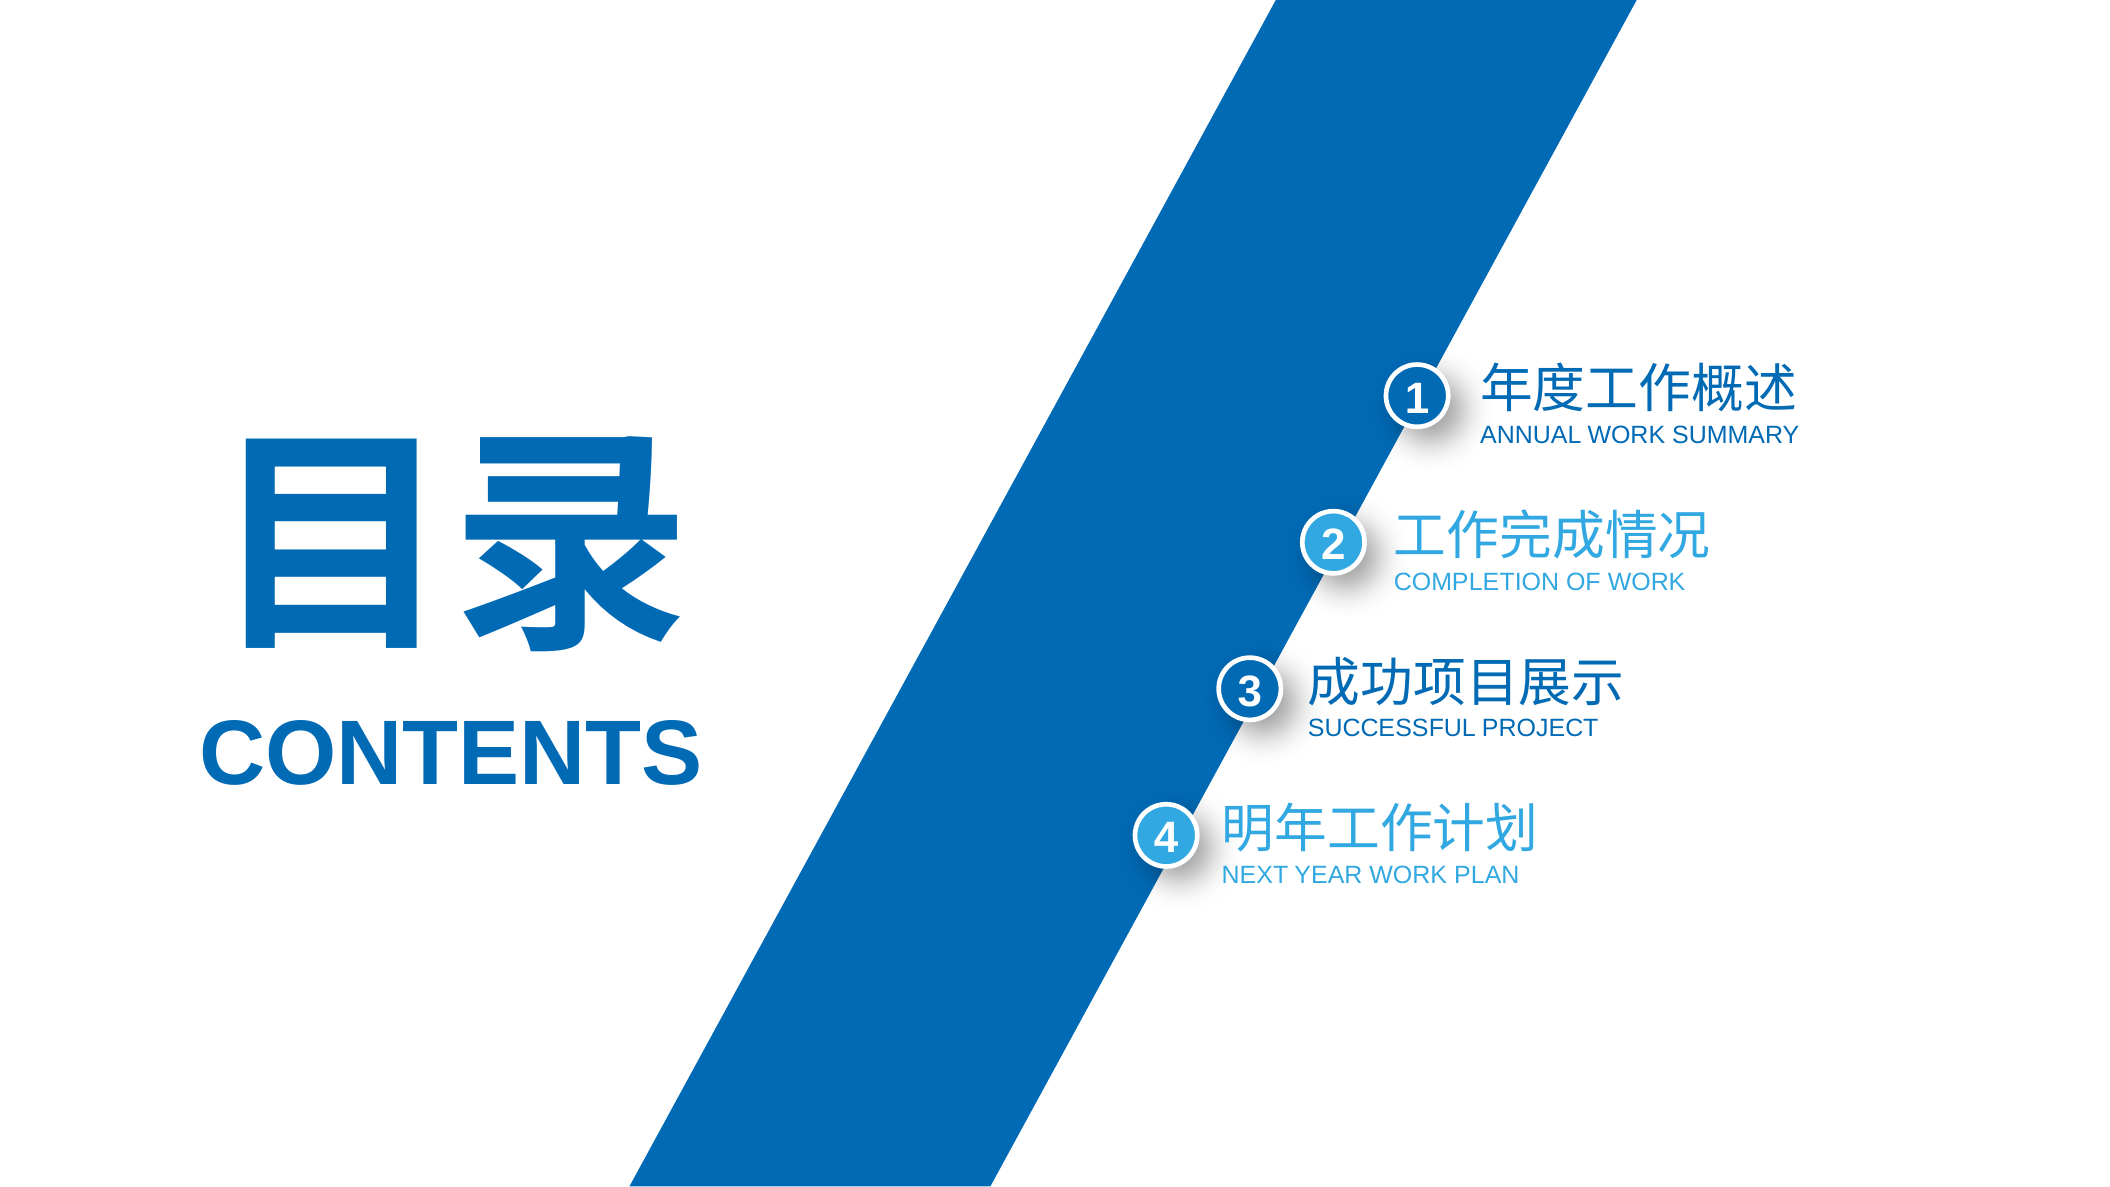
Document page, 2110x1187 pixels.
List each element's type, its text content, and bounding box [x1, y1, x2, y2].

text_box 目录 [199, 389, 704, 678]
text_box 1 [1384, 363, 1450, 428]
text_box 2 [1301, 510, 1366, 575]
text_box [629, 0, 1637, 1187]
text_box 4 [1133, 803, 1199, 868]
text_box CONTENTS [180, 692, 722, 803]
text_box 3 [1217, 656, 1283, 721]
